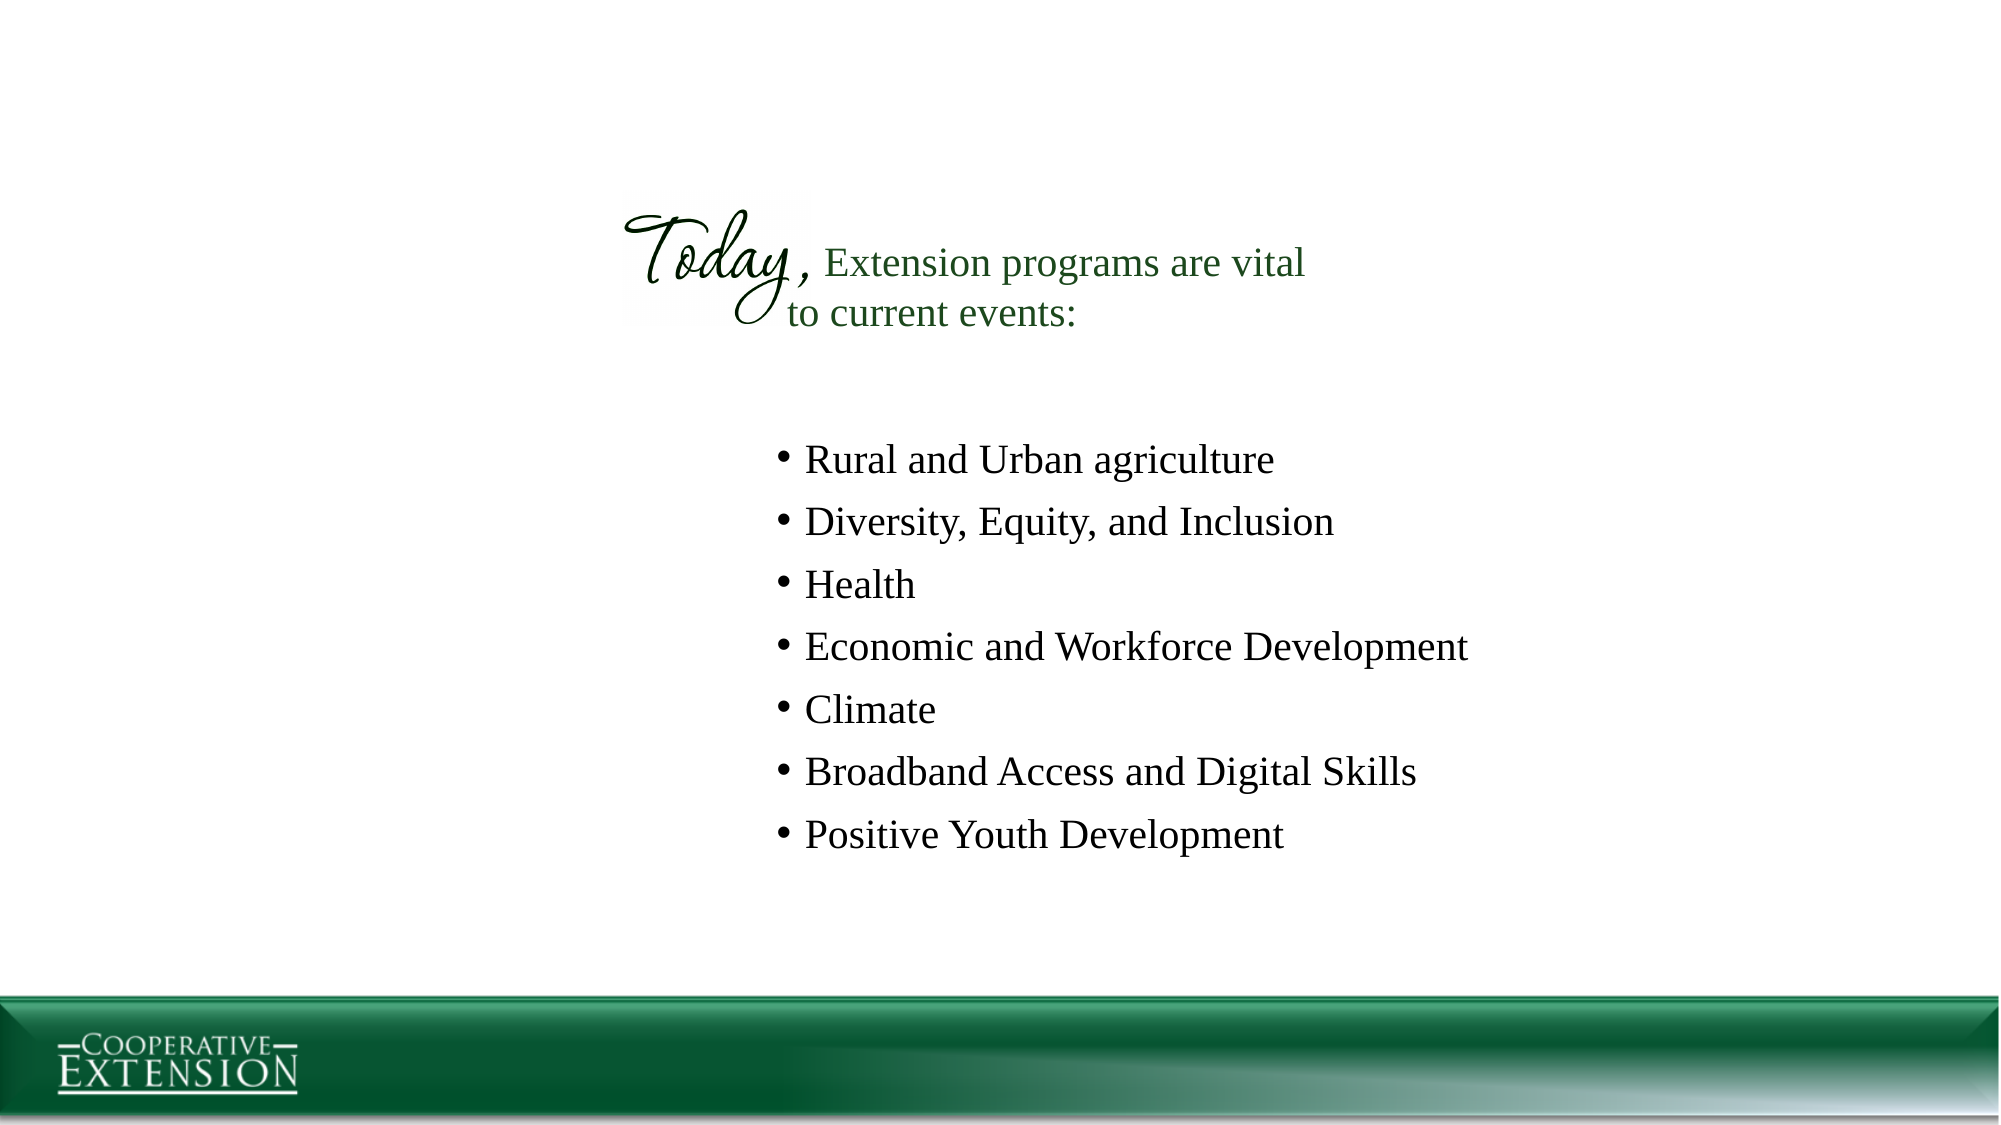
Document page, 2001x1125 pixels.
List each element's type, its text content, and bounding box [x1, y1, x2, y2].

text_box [622, 190, 1443, 344]
picture [0, 0, 2001, 1125]
text_box Rural and Urban agriculture Diversity, Equity, and Inclusion Health Economic and Workforce Development Climate Broadband Access and Digital Skills Positive Youth Development [761, 424, 1517, 864]
